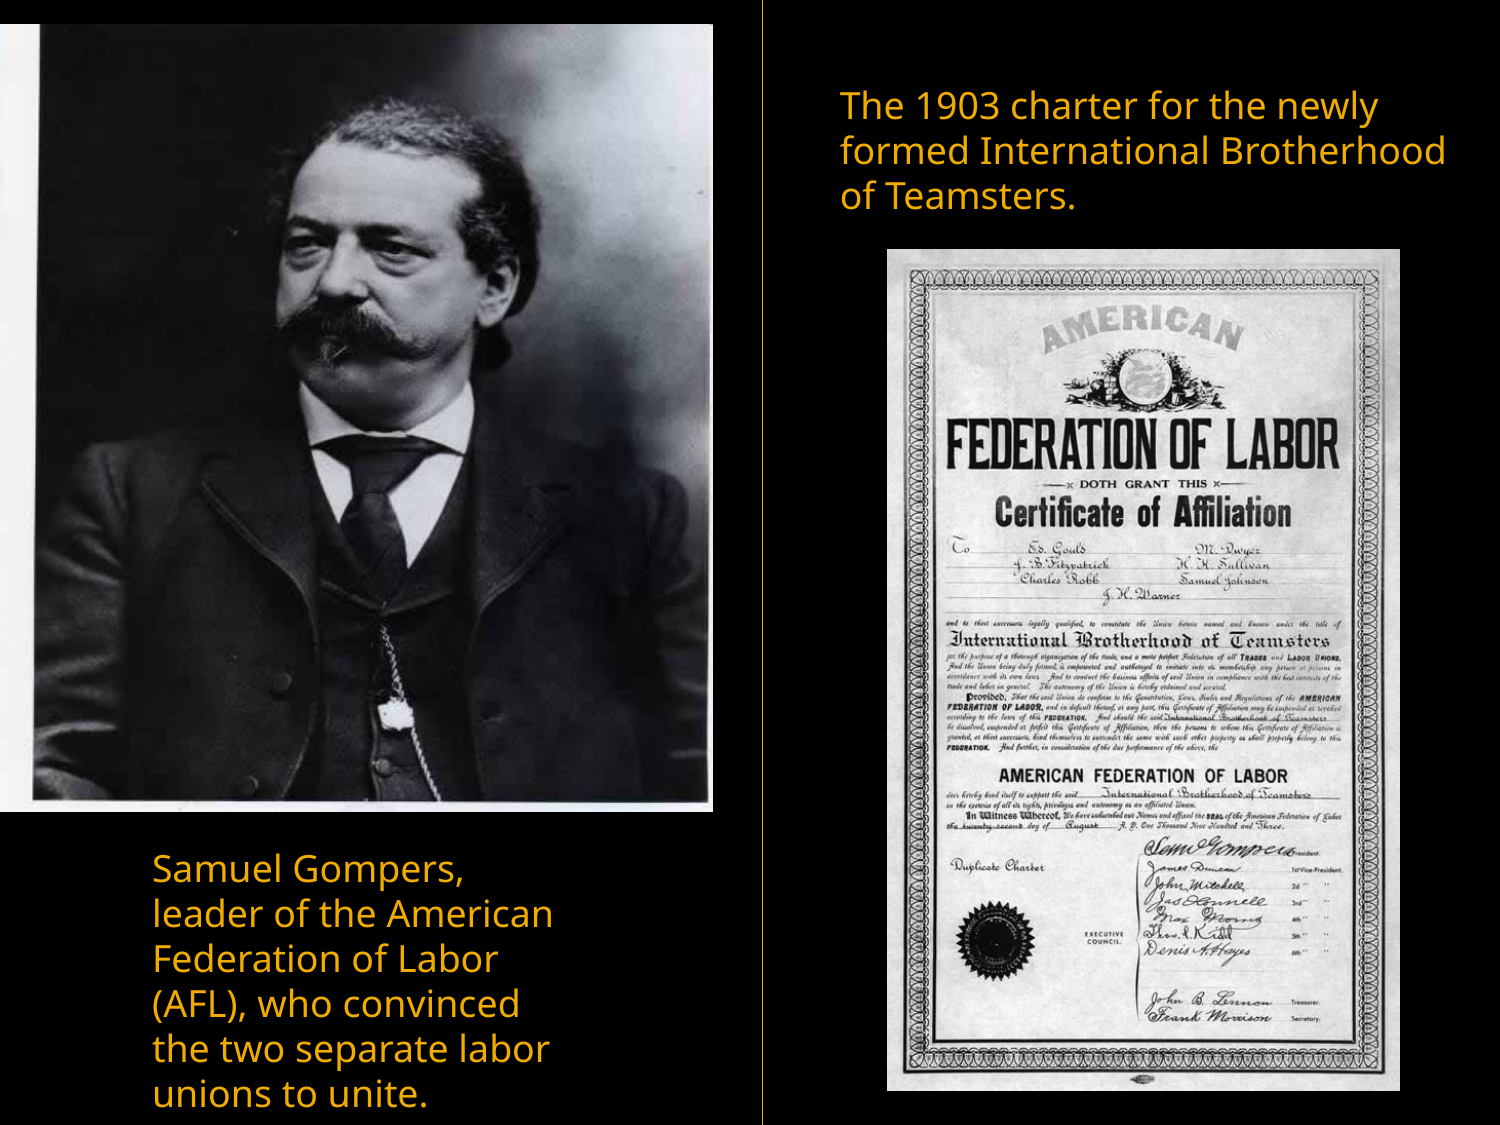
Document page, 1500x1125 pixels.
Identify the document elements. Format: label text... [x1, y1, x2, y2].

picture [0, 24, 713, 812]
text_box Samuel Gompers, leader of the American Federation of Labor (AFL), who convinced the two separate labor unions to unite. [137, 837, 588, 1122]
picture [887, 249, 1400, 1091]
text_box The 1903 charter for the newly formed International Brotherhood of Teamsters. [825, 74, 1475, 225]
